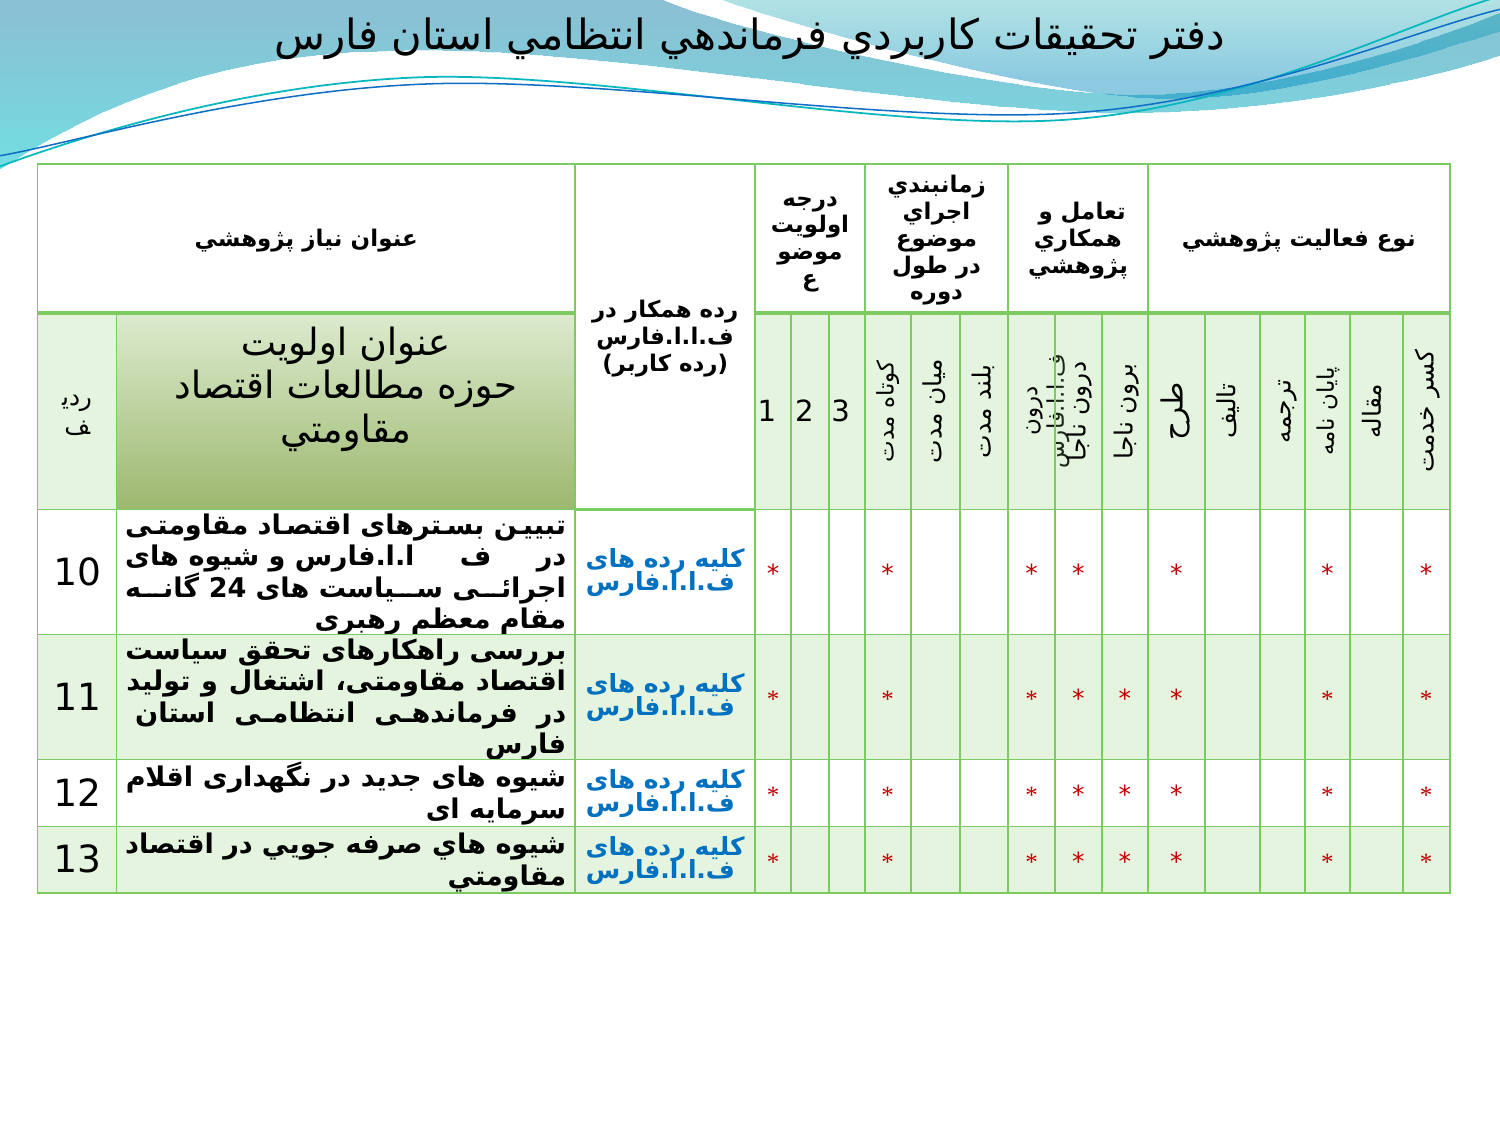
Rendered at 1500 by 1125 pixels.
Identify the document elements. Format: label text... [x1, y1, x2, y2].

table_cell [912, 827, 959, 892]
table_cell [830, 635, 864, 759]
table_cell [1206, 510, 1259, 634]
table_header درجه اولويت موضوع [756, 165, 864, 311]
table_cell [961, 760, 1007, 826]
table_cell [912, 510, 959, 634]
table_cell شیوه های جدید در نگهداری اقلام سرمایه ای [117, 760, 574, 826]
table_cell * [756, 635, 790, 759]
table_cell [912, 760, 959, 826]
table_header رده همكار در ف.ا.ا.فارس (رده كاربر) [576, 165, 754, 508]
table_cell [1103, 510, 1147, 634]
table_cell مقاله [1351, 315, 1402, 509]
table_cell * [1056, 635, 1101, 759]
table_cell [792, 510, 828, 634]
table_cell پايان نامه [1306, 315, 1349, 509]
table_cell * [1306, 635, 1349, 759]
table_cell [961, 510, 1007, 634]
table_cell درون ف.ا.ا.فارس [1009, 315, 1054, 509]
table_cell [1351, 635, 1402, 759]
table_cell درون ناجا [1056, 315, 1101, 509]
table_cell تبیین بسترهای اقتصاد مقاومتی در ف ا.ا.فارس و شیوه های اجرائی سیاست های 24 گانه مقام معظم رهبری [117, 510, 574, 634]
table_cell کلیه رده های ف.ا.ا.فارس [576, 635, 754, 759]
table_cell [961, 827, 1007, 892]
table_cell * [756, 827, 790, 892]
table_cell * [866, 510, 910, 634]
table_cell * [1056, 510, 1101, 634]
table_cell * [1009, 510, 1054, 634]
table_cell * [1056, 760, 1101, 826]
table_cell * [756, 510, 790, 634]
table_cell [1206, 760, 1259, 826]
table_cell * [1103, 635, 1147, 759]
table_cell * [1404, 635, 1449, 759]
table_cell * [1056, 827, 1101, 892]
table_cell [792, 760, 828, 826]
table_cell ترجمه [1261, 315, 1304, 509]
table_cell [792, 827, 828, 892]
table_cell رديف [38, 315, 116, 509]
table_cell 13 [38, 827, 116, 892]
table_cell [830, 760, 864, 826]
table_cell * [1009, 827, 1054, 892]
table_header زمانبندي اجراي موضوع در طول دوره [866, 165, 1007, 311]
table_cell * [1149, 827, 1204, 892]
table_header تعامل و همكاري پژوهشي [1009, 165, 1147, 311]
table_cell 12 [38, 760, 116, 826]
table_cell * [1103, 760, 1147, 826]
table_cell کلیه رده های ف.ا.ا.فارس [576, 511, 754, 634]
table_cell 1 [756, 315, 790, 509]
table_cell بلند مدت [961, 315, 1007, 509]
table_cell [1261, 635, 1304, 759]
table_cell طرح [1149, 315, 1204, 509]
table_cell * [1306, 510, 1349, 634]
table_cell [912, 635, 959, 759]
table_cell * [1149, 635, 1204, 759]
table_cell * [1009, 635, 1054, 759]
table_cell 3 [830, 315, 864, 509]
table_header نوع فعاليت پژوهشي [1149, 165, 1449, 311]
table_cell کلیه رده های ف.ا.ا.فارس [576, 760, 754, 826]
table_cell [1206, 827, 1259, 892]
table_cell [1261, 827, 1304, 892]
table_cell [1351, 510, 1402, 634]
table_cell كوتاه مدت [866, 315, 910, 509]
text_box دفتر تحقيقات كاربردي فرماندهي انتظامي استان فارس [0, 0, 1500, 65]
table_cell * [1306, 827, 1349, 892]
table_cell * [1306, 760, 1349, 826]
table_cell * [1103, 827, 1147, 892]
table_cell ميان مدت [912, 315, 959, 509]
table_cell کلیه رده های ف.ا.ا.فارس [576, 827, 754, 892]
table_cell بررسی راهکارهای تحقق سیاست اقتصاد مقاومتی، اشتغال و توليد در فرماندهی انتظامی استان فارس [117, 635, 574, 759]
table_cell تاليف [1206, 315, 1259, 509]
table_cell [1261, 760, 1304, 826]
table_header عنوان نياز پژوهشي [38, 165, 574, 311]
table_cell 2 [792, 315, 828, 509]
table_cell * [1404, 827, 1449, 892]
table_cell شيوه هاي صرفه جويي در اقتصاد مقاومتي [117, 827, 574, 892]
table_cell [1351, 760, 1402, 826]
table_cell * [1404, 760, 1449, 826]
table_cell [792, 635, 828, 759]
table_cell * [866, 760, 910, 826]
table_cell 11 [38, 635, 116, 759]
table_cell * [1009, 760, 1054, 826]
table_cell عنوان اولويت حوزه مطالعات اقتصاد مقاومتي [117, 315, 574, 509]
table_cell [830, 827, 864, 892]
table_cell * [1149, 510, 1204, 634]
table_cell [1206, 635, 1259, 759]
table_cell * [1404, 510, 1449, 634]
table_cell [830, 510, 864, 634]
table_cell 10 [38, 510, 116, 634]
table_cell [1261, 510, 1304, 634]
table_cell * [756, 760, 790, 826]
table_cell [1351, 827, 1402, 892]
table_cell [961, 635, 1007, 759]
table_cell * [1149, 760, 1204, 826]
table_cell برون ناجا [1103, 315, 1147, 509]
table_cell * [866, 635, 910, 759]
table_cell * [866, 827, 910, 892]
table_cell كسر خدمت [1404, 315, 1449, 509]
